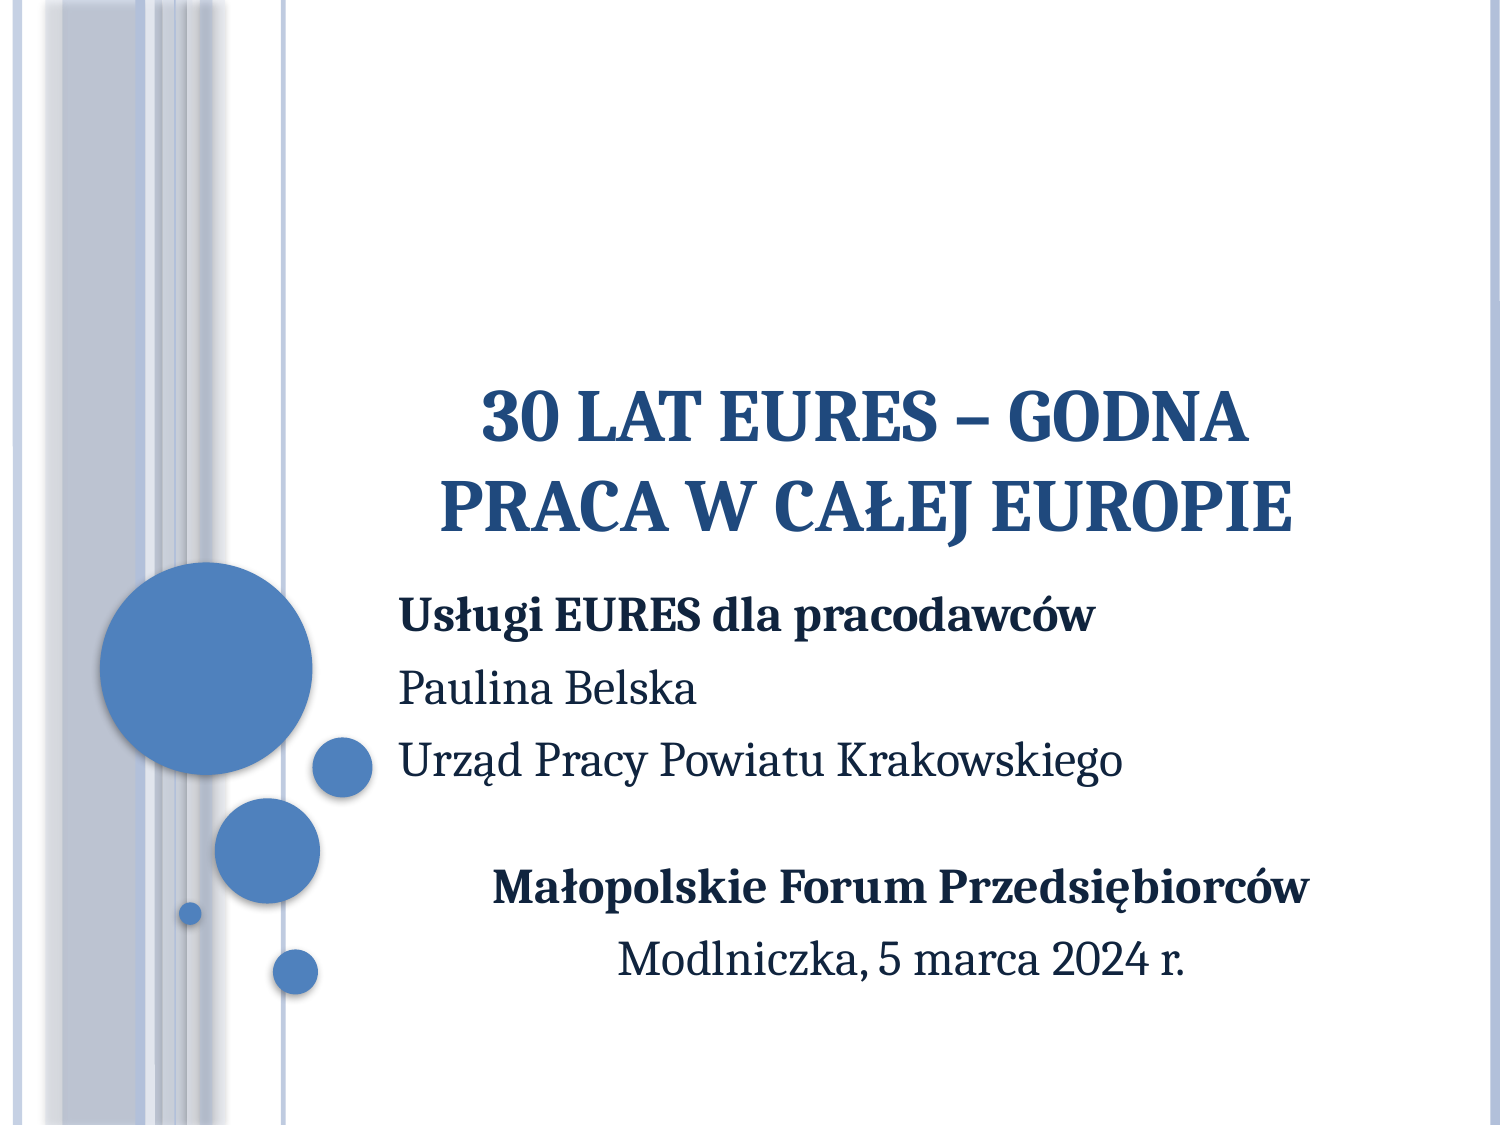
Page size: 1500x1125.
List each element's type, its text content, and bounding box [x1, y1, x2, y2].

title 30 lat EURES – Godna praca w całej Europie [360, 338, 1373, 555]
text_box Małopolskie Forum Przedsiębiorców Modlniczka, 5 marca 2024 r. [395, 845, 1409, 1035]
subtitle Usługi EURES dla pracodawców Paulina Belska Urząd Pracy Powiatu Krakowskiego [383, 574, 1397, 811]
